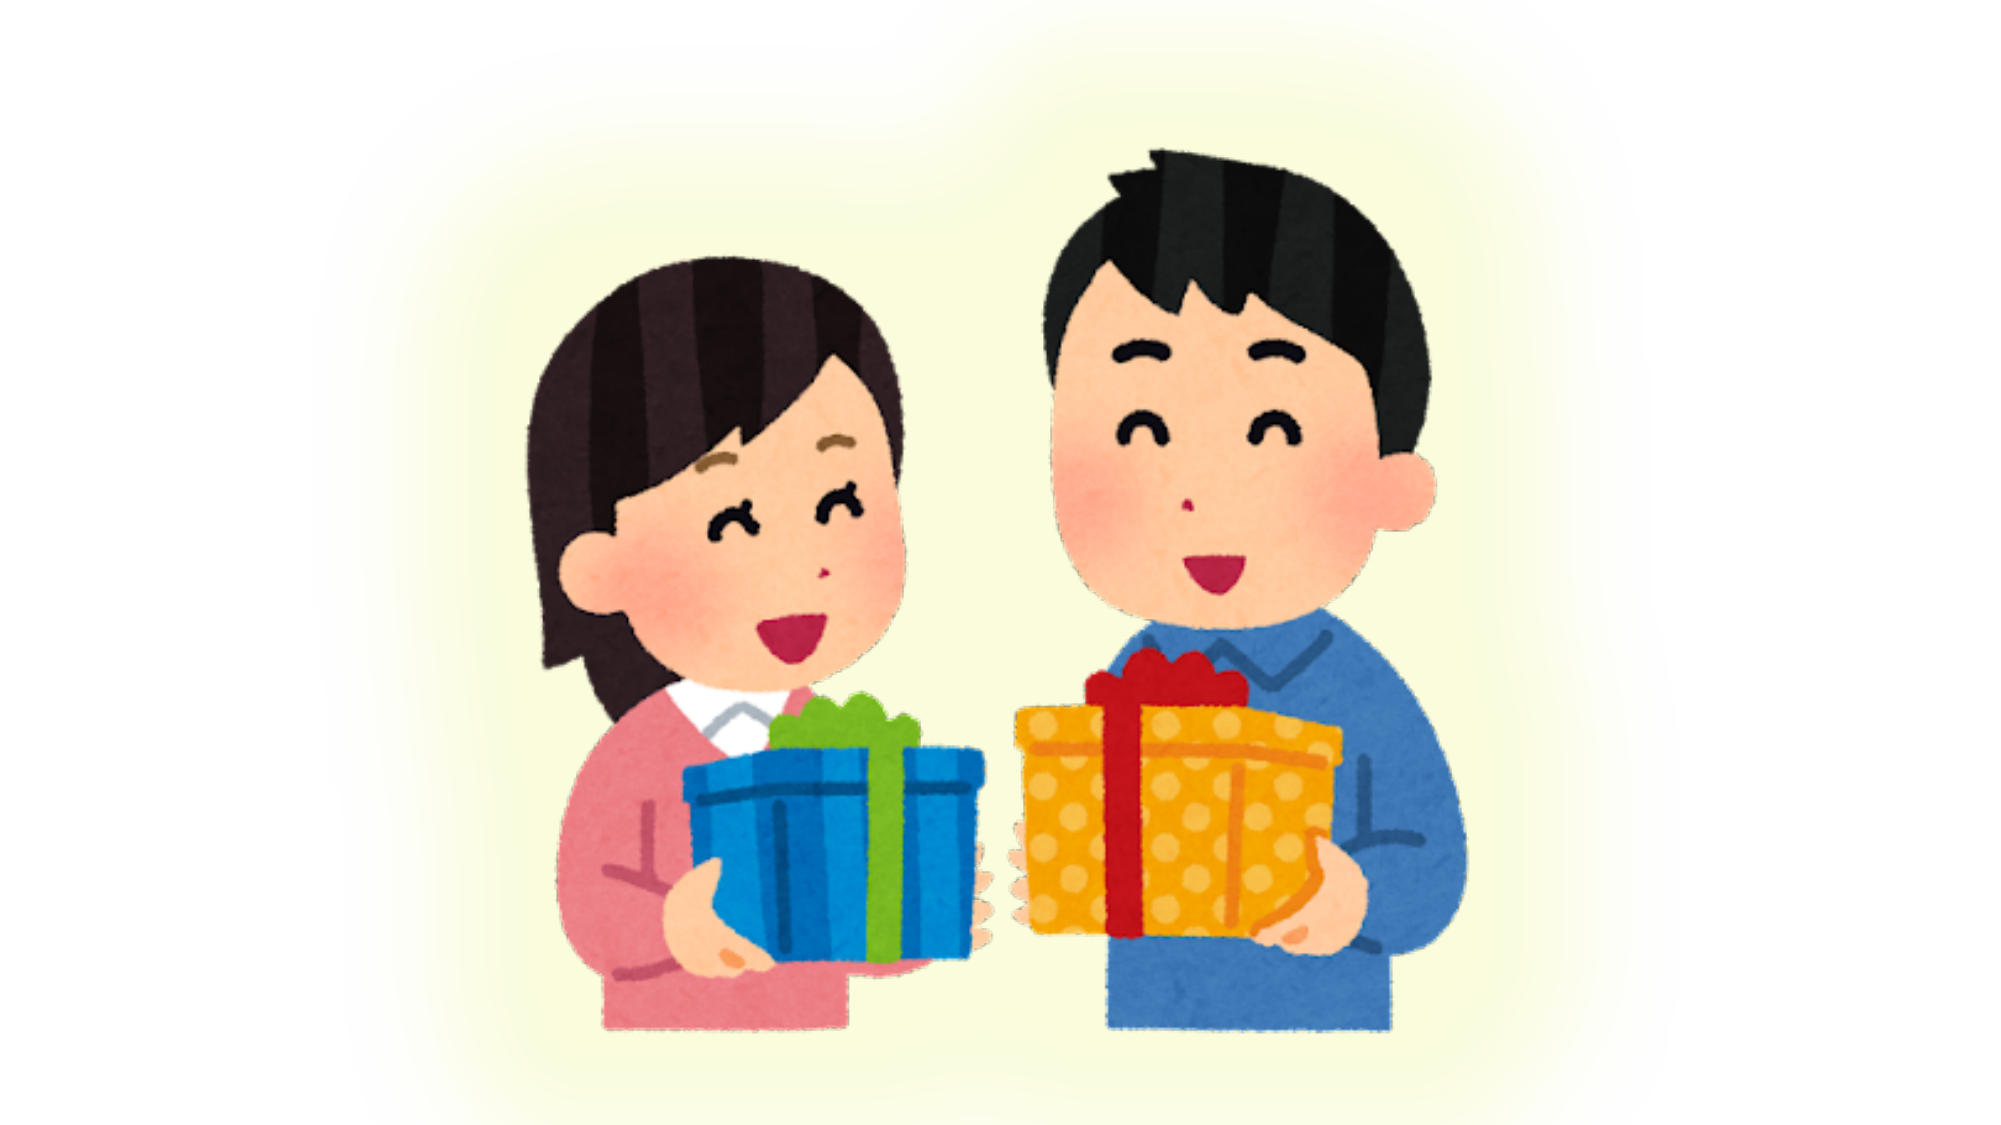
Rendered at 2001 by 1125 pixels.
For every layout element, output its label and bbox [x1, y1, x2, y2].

picture [506, 109, 1494, 1078]
